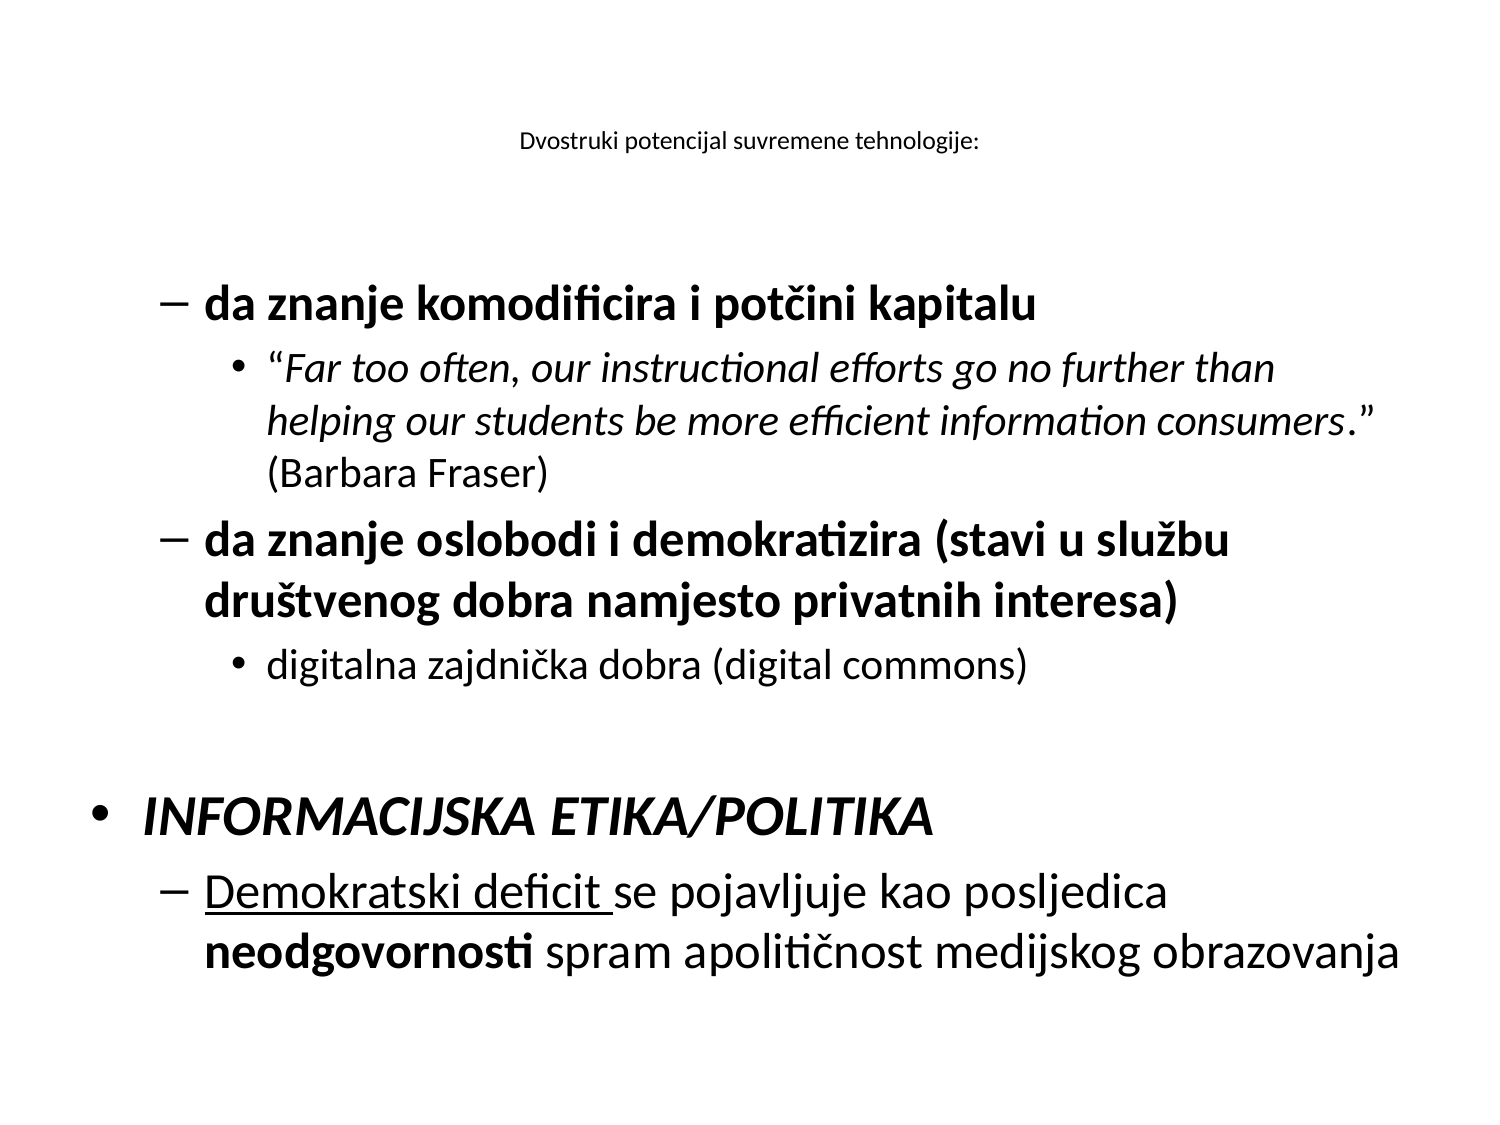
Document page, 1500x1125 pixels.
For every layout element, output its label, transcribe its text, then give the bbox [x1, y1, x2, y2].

list da znanje komodificira i potčini kapitalu “Far too often, our instructional efforts go no further than helping our students be more efficient information consumers.” (Barbara Fraser) da znanje oslobodi i demokratizira (stavi u službu društvenog dobra namjesto privatnih interesa) digitalna zajdnička dobra (digital commons) INFORMACIJSKA ETIKA/POLITIKA Demokratski deficit se pojavljuje kao posljedica neodgovornosti spram apolitičnost medijskog obrazovanja [75, 262, 1425, 1005]
title Dvostruki potencijal suvremene tehnologije: [75, 45, 1425, 233]
